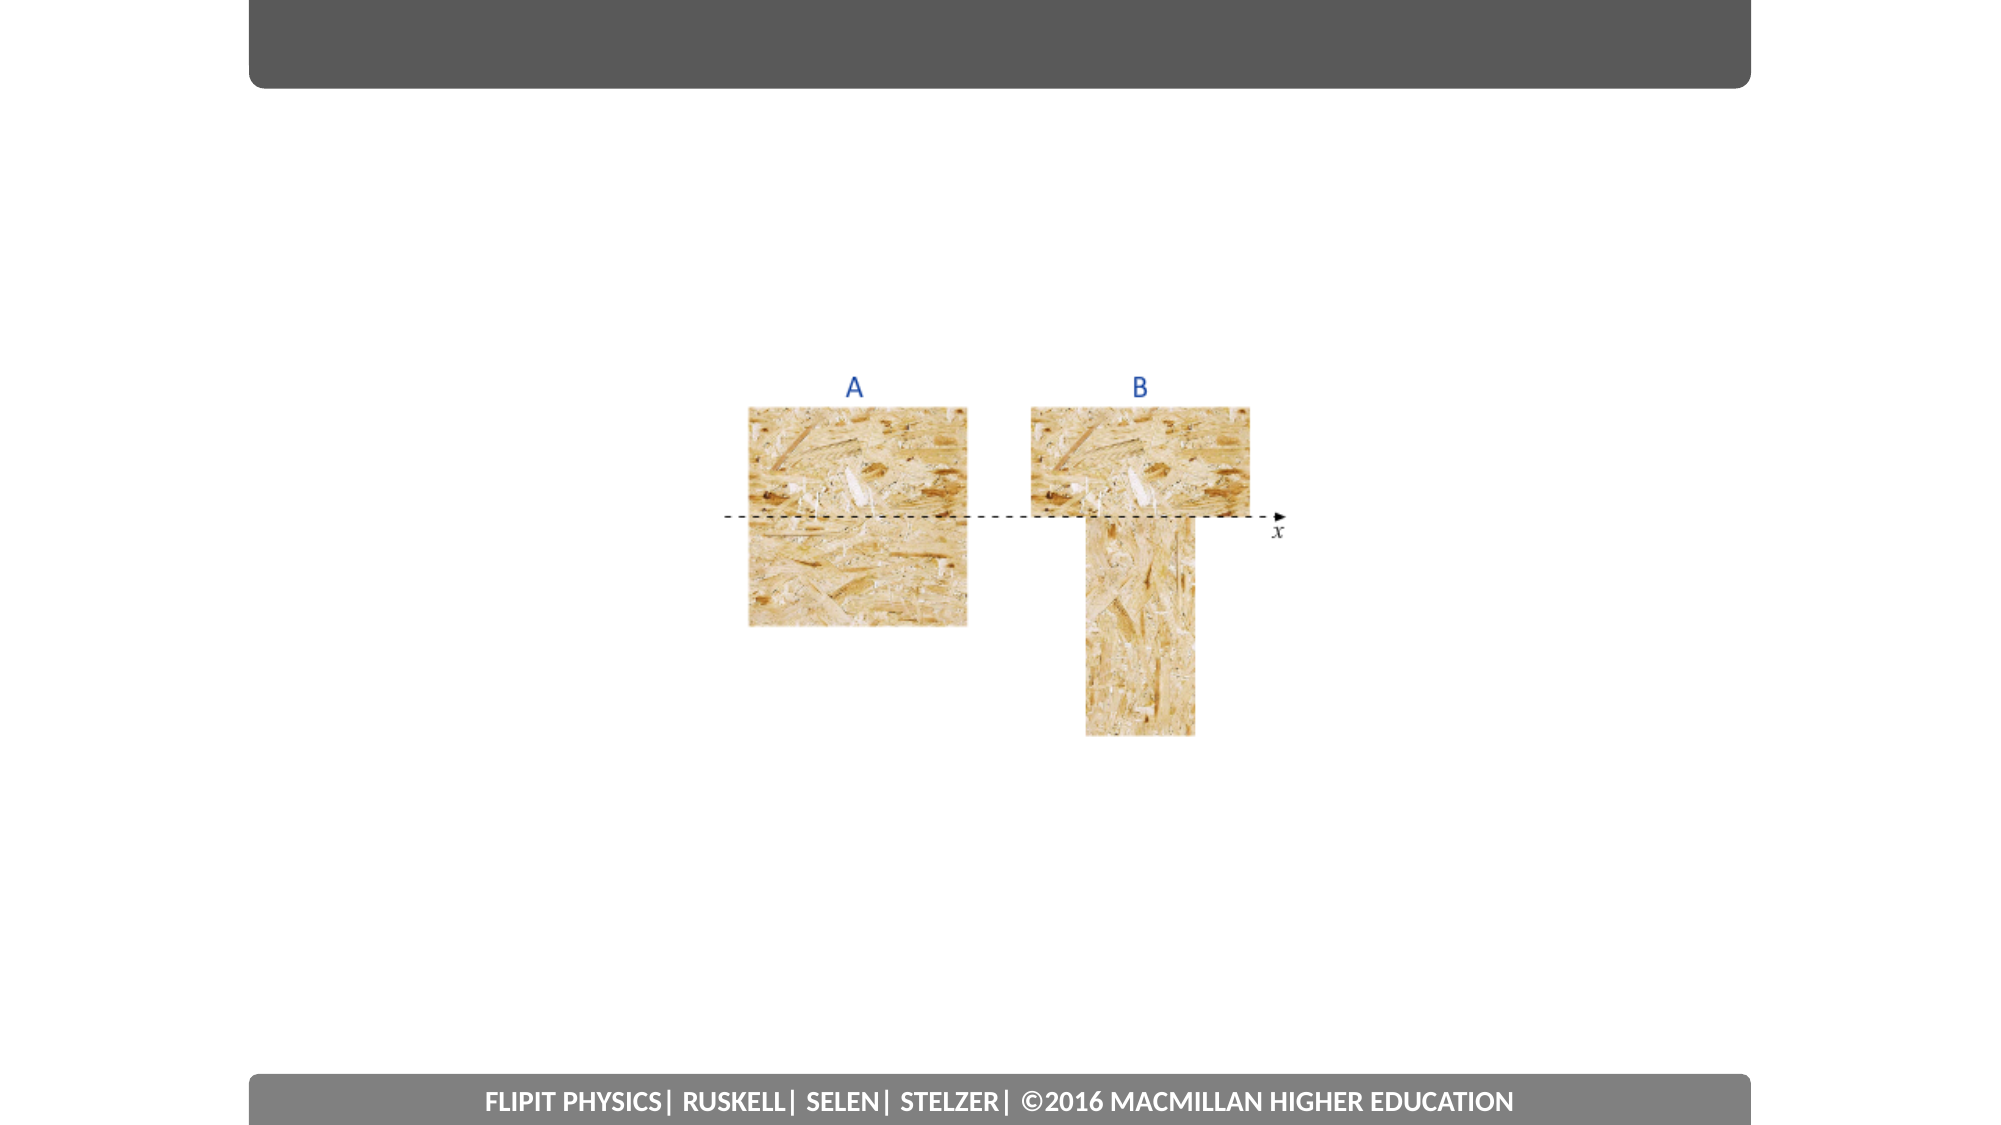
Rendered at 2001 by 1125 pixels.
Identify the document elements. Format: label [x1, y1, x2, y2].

text_box [249, 1074, 1750, 1125]
text_box [248, 0, 1752, 89]
picture [706, 363, 1294, 762]
